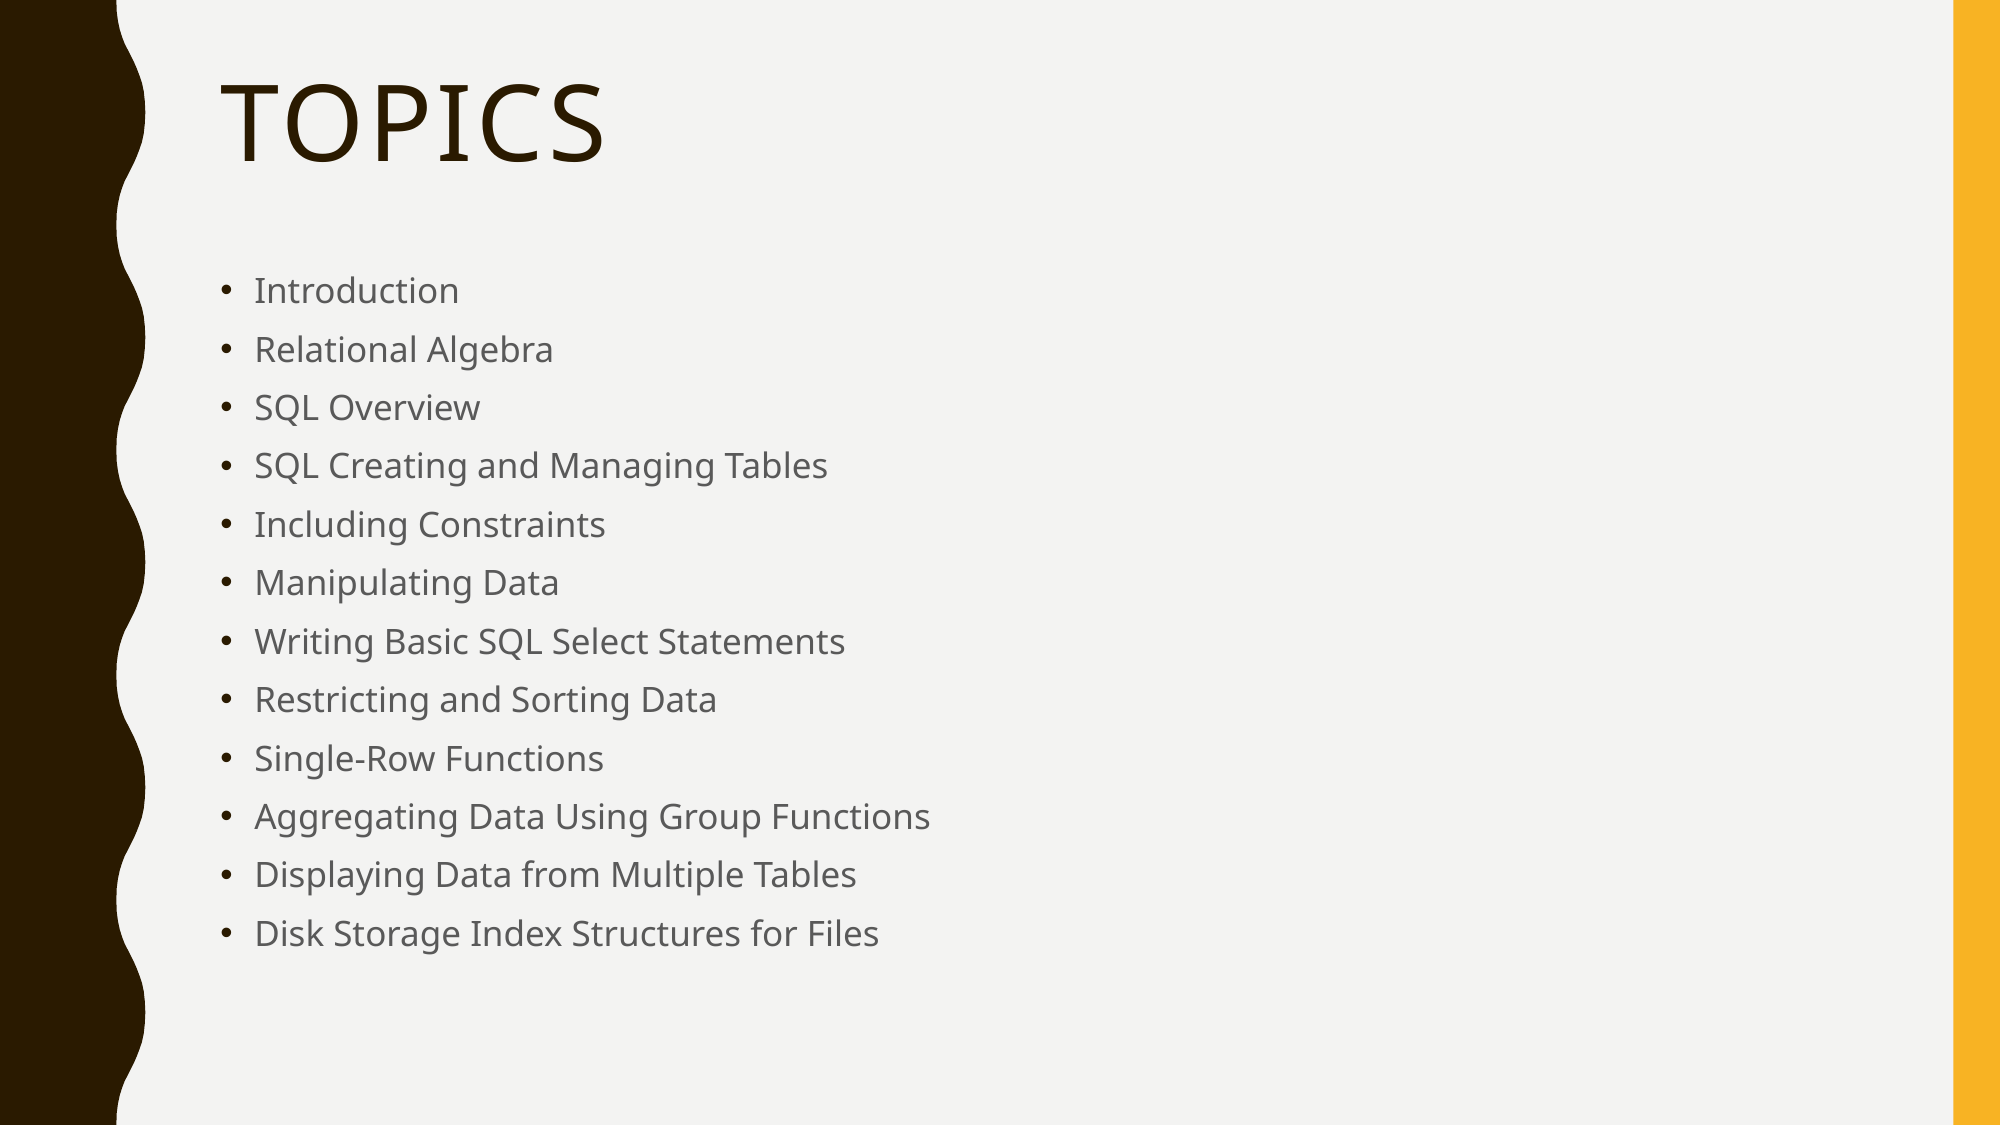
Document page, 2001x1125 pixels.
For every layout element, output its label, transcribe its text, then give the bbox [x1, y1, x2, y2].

title topics [205, 62, 1875, 257]
list Introduction Relational Algebra SQL Overview SQL Creating and Managing Tables Including Constraints Manipulating Data Writing Basic SQL Select Statements Restricting and Sorting Data Single-Row Functions Aggregating Data Using Group Functions Displaying Data from Multiple Tables Disk Storage Index Structures for Files [205, 257, 1875, 965]
